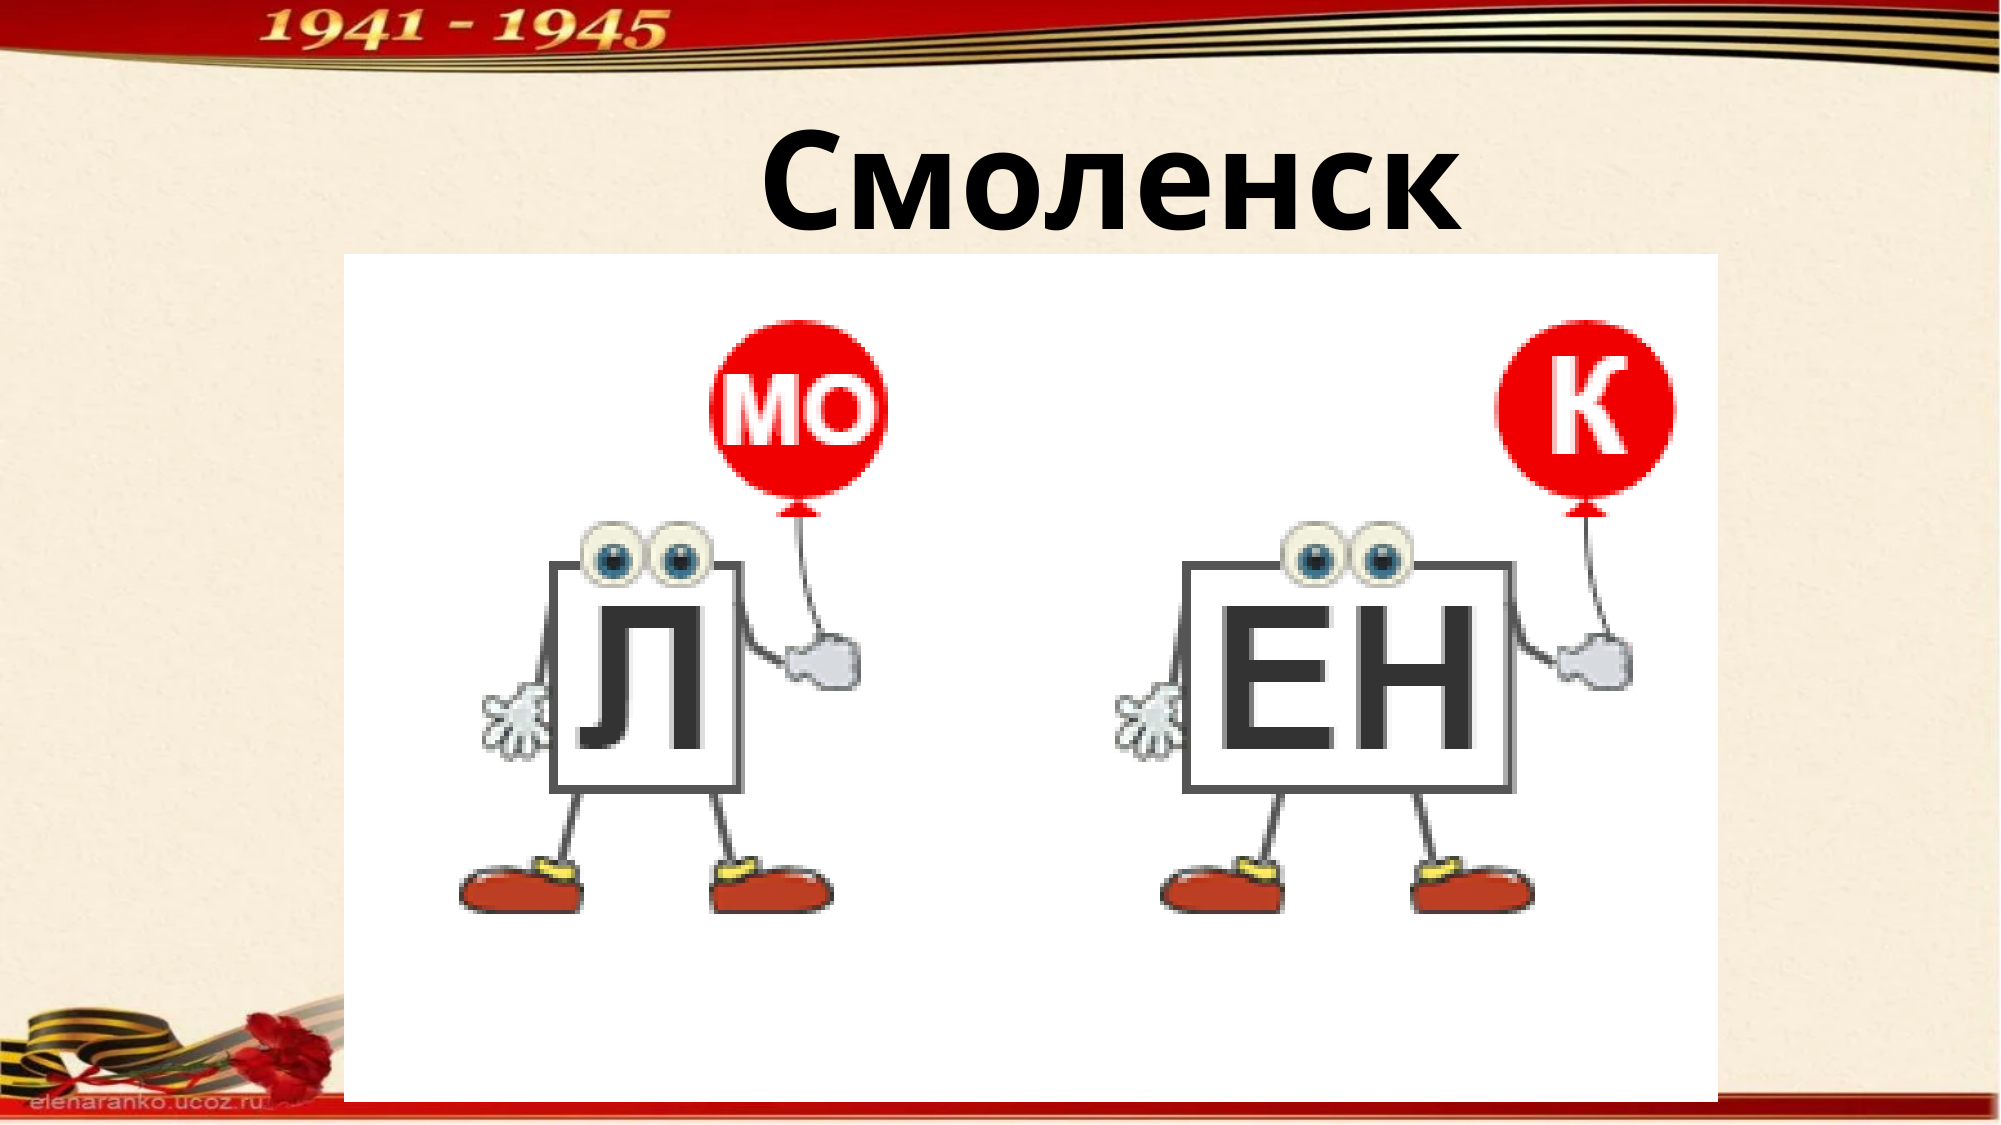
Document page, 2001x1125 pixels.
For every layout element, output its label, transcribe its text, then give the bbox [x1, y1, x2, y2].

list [344, 254, 1718, 1102]
title Смоленск [742, 72, 1629, 254]
picture [0, 0, 2001, 1125]
